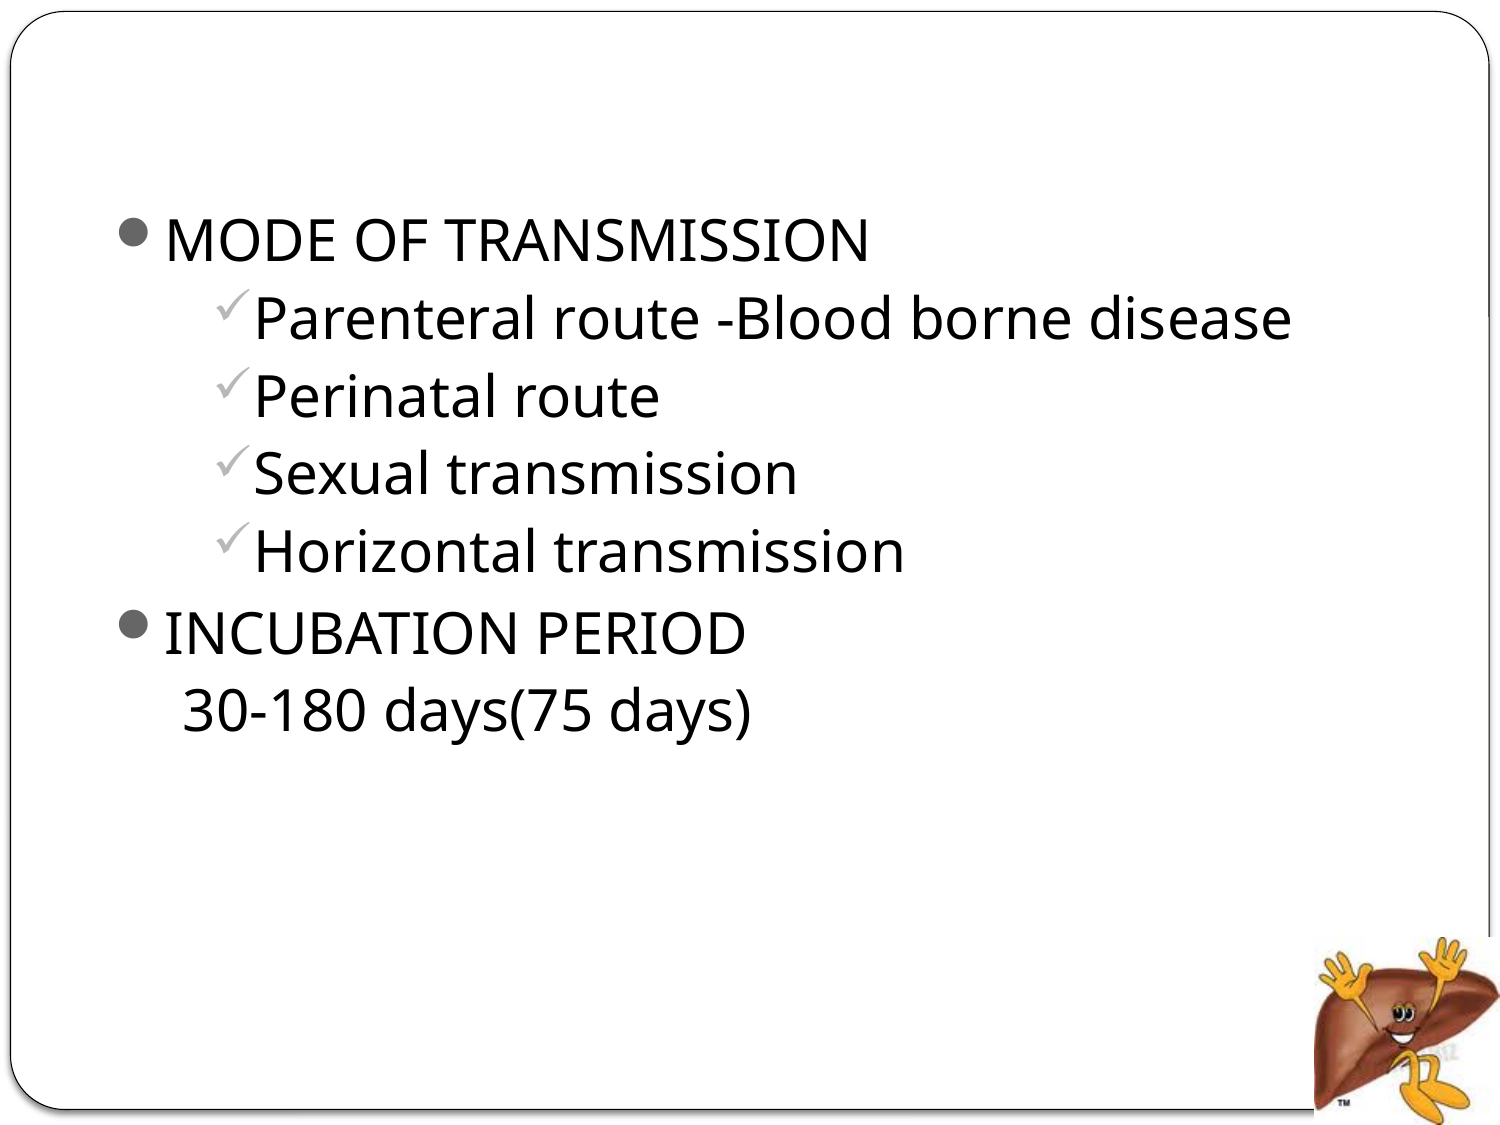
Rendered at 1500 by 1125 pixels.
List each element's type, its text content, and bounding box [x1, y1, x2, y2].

picture [1313, 937, 1500, 1125]
list MODE OF TRANSMISSION Parenteral route -Blood borne disease Perinatal route Sexual transmission Horizontal transmission INCUBATION PERIOD 30-180 days(75 days) [100, 196, 1412, 1012]
